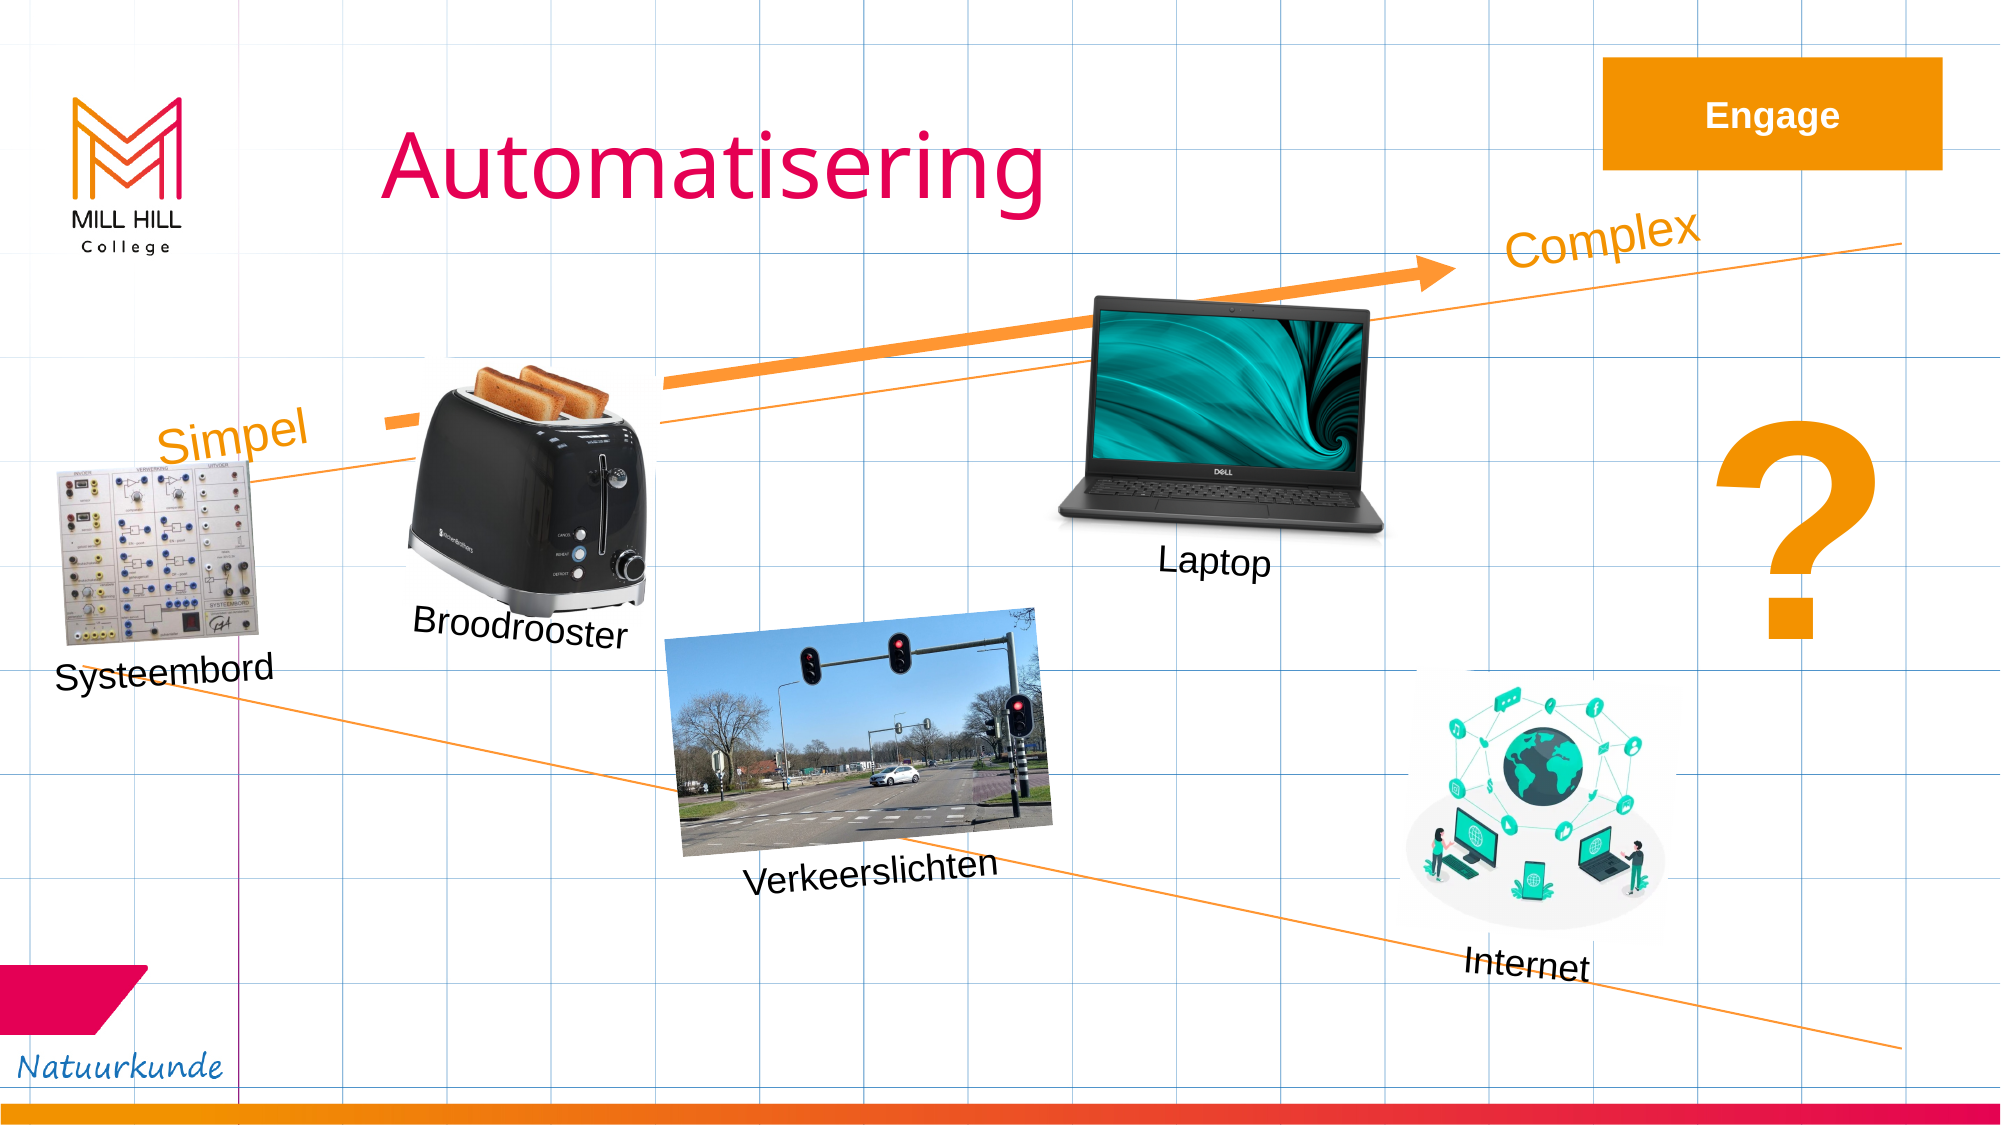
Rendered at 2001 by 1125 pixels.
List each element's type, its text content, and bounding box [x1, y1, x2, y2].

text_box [405, 365, 657, 658]
picture [0, 0, 2001, 1125]
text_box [675, 622, 1048, 903]
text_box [81, 243, 1903, 507]
text_box Complex [1483, 181, 1718, 243]
text_box ? [1688, 516, 1909, 670]
title Automatisering [366, 59, 1884, 243]
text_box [1045, 297, 1403, 591]
text_box Engage [1598, 53, 1947, 175]
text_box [384, 267, 1457, 425]
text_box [32, 465, 287, 702]
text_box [1403, 675, 1671, 995]
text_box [81, 665, 1903, 1050]
